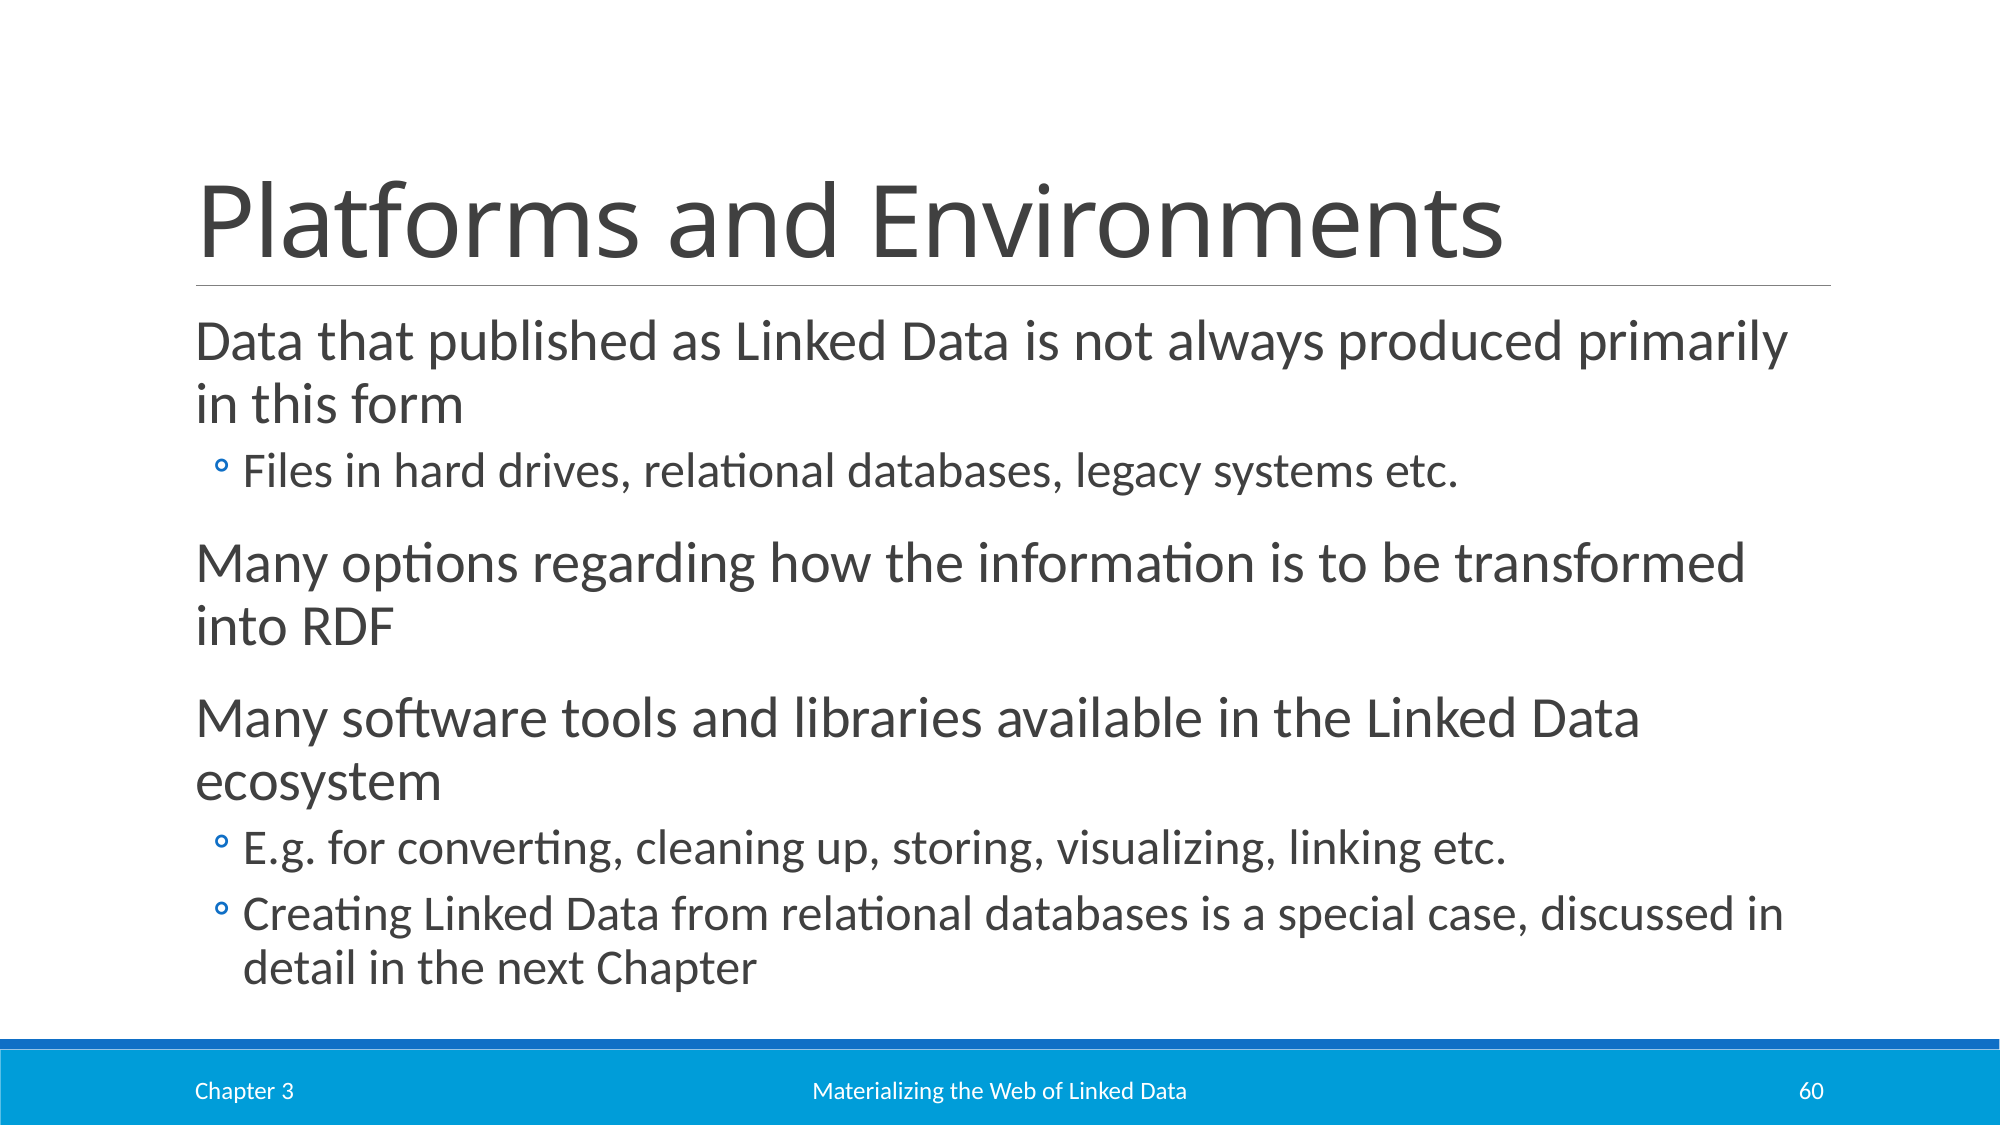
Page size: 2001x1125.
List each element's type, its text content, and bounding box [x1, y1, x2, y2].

list Data that published as Linked Data is not always produced primarily in this form Files in hard drives, relational databases, legacy systems etc. Many options regarding how the information is to be transformed into RDF Many software tools and libraries available in the Linked Data ecosystem E.g. for converting, cleaning up, storing, visualizing, linking etc. Creating Linked Data from relational databases is a special case, discussed in detail in the next Chapter [180, 302, 1830, 963]
title Platforms and Environments [180, 47, 1830, 285]
slide_number Chapter 3 [180, 1059, 586, 1120]
footer Materializing the Web of Linked Data [604, 1059, 1396, 1120]
slide_number 60 [1624, 1059, 1840, 1120]
